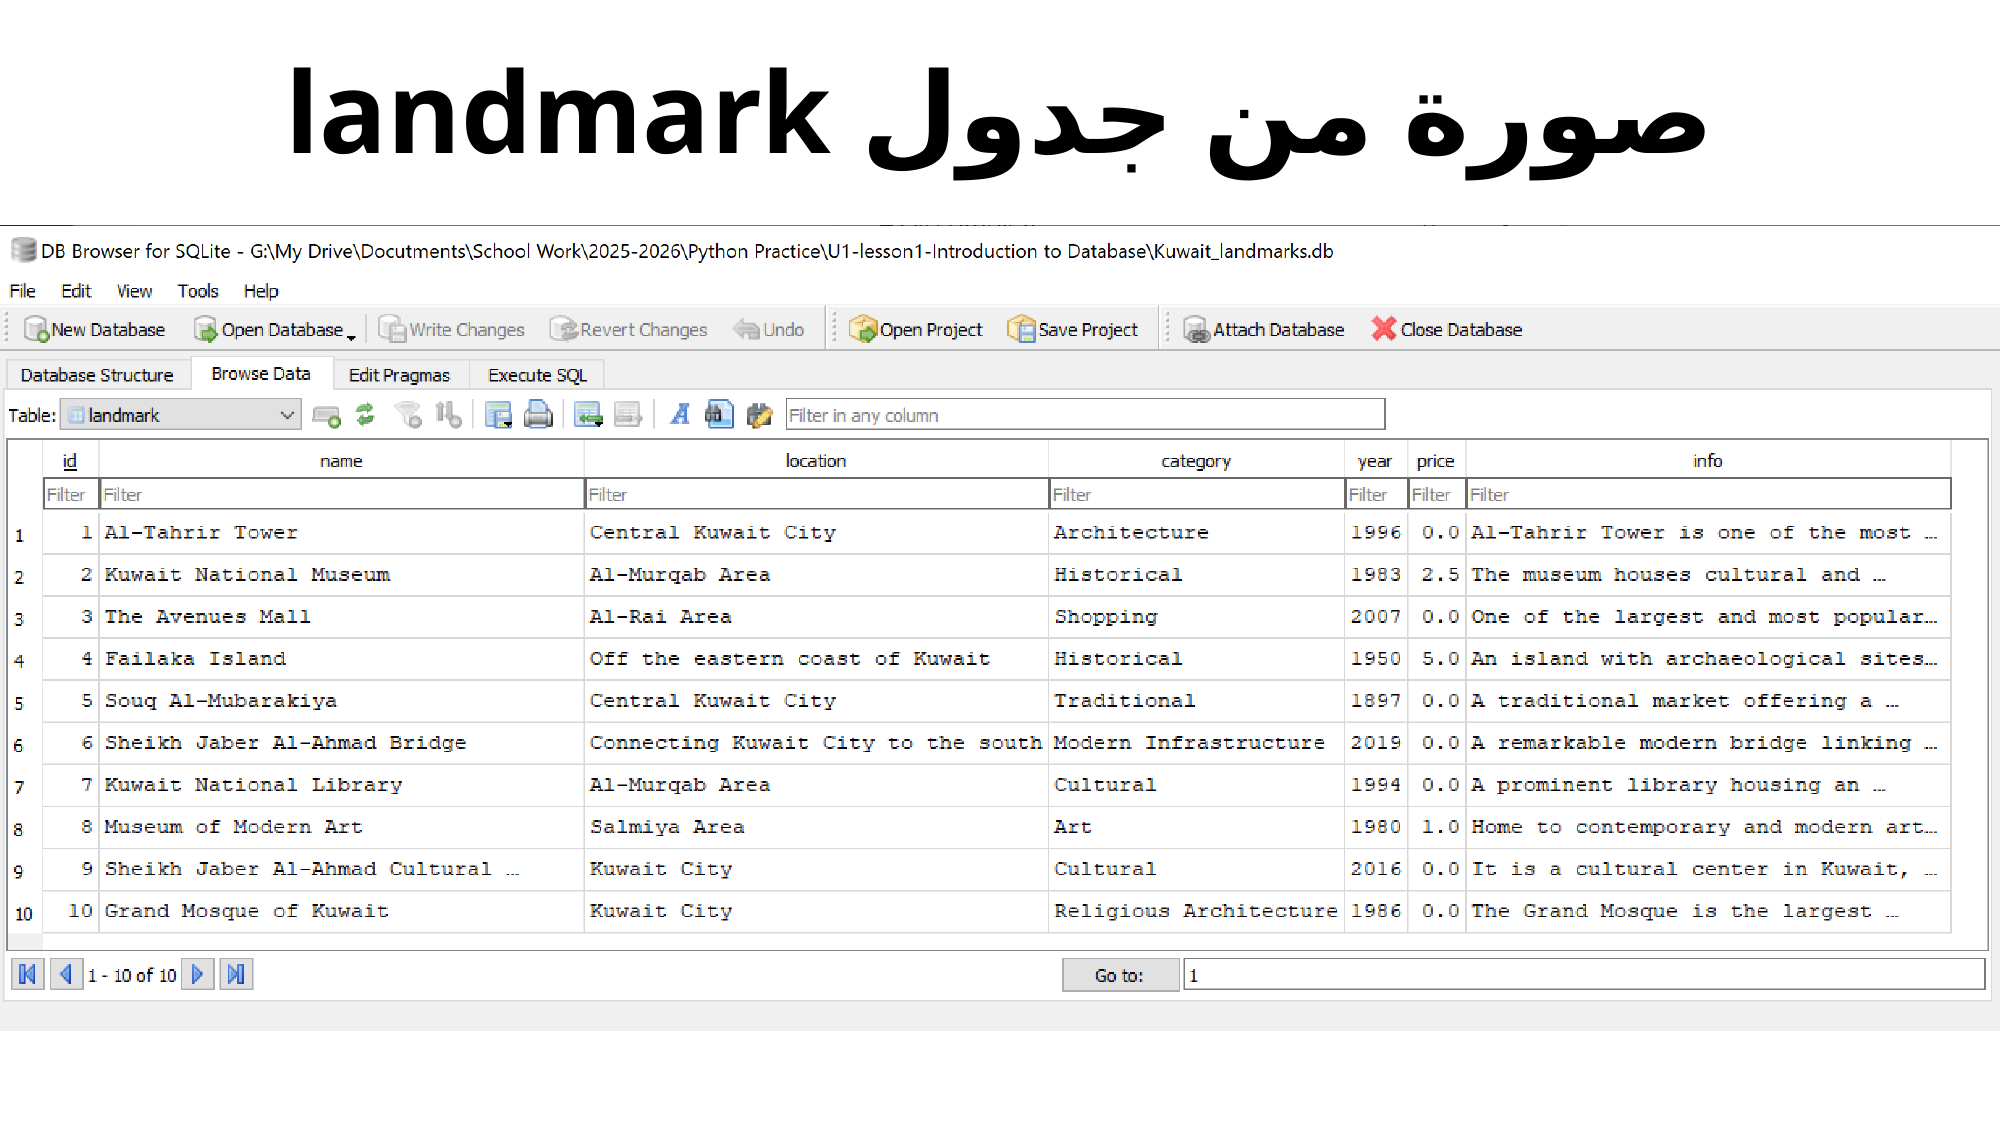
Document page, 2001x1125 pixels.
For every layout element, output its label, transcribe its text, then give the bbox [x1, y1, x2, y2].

picture [0, 224, 2000, 1032]
text_box صورة من جدول landmark [270, 33, 1730, 184]
